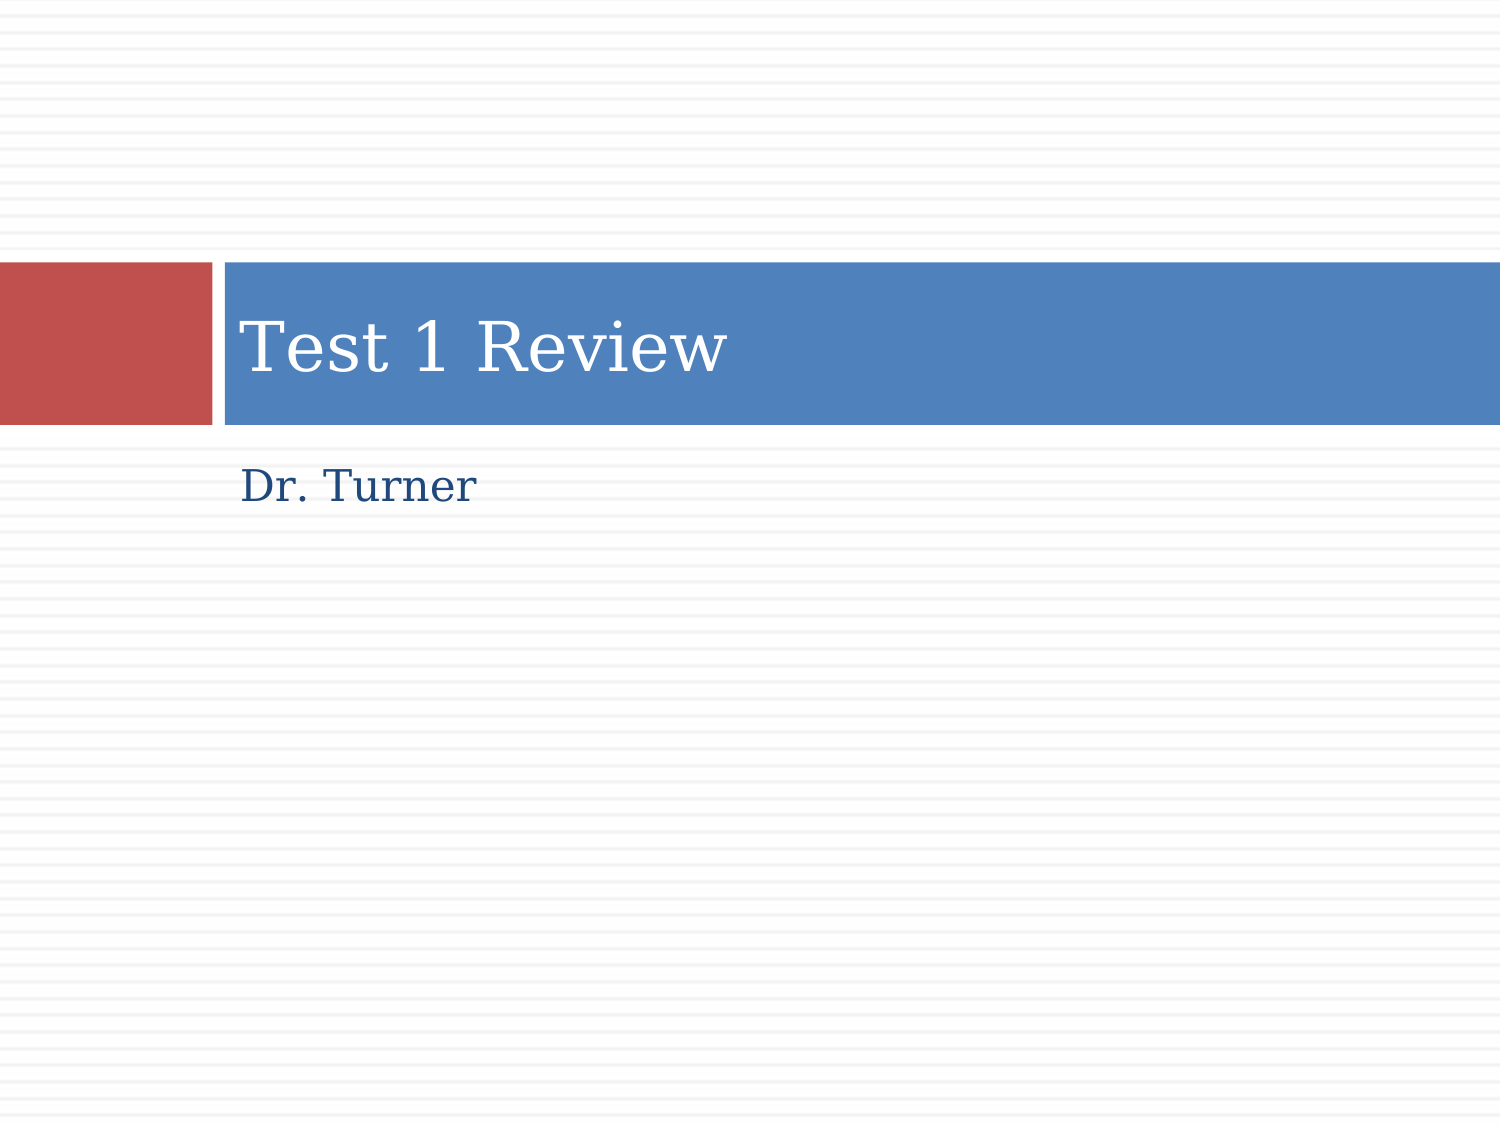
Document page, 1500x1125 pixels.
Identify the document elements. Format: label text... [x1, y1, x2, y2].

title Test 1 Review [225, 262, 1475, 425]
list Dr. Turner [225, 450, 1394, 725]
